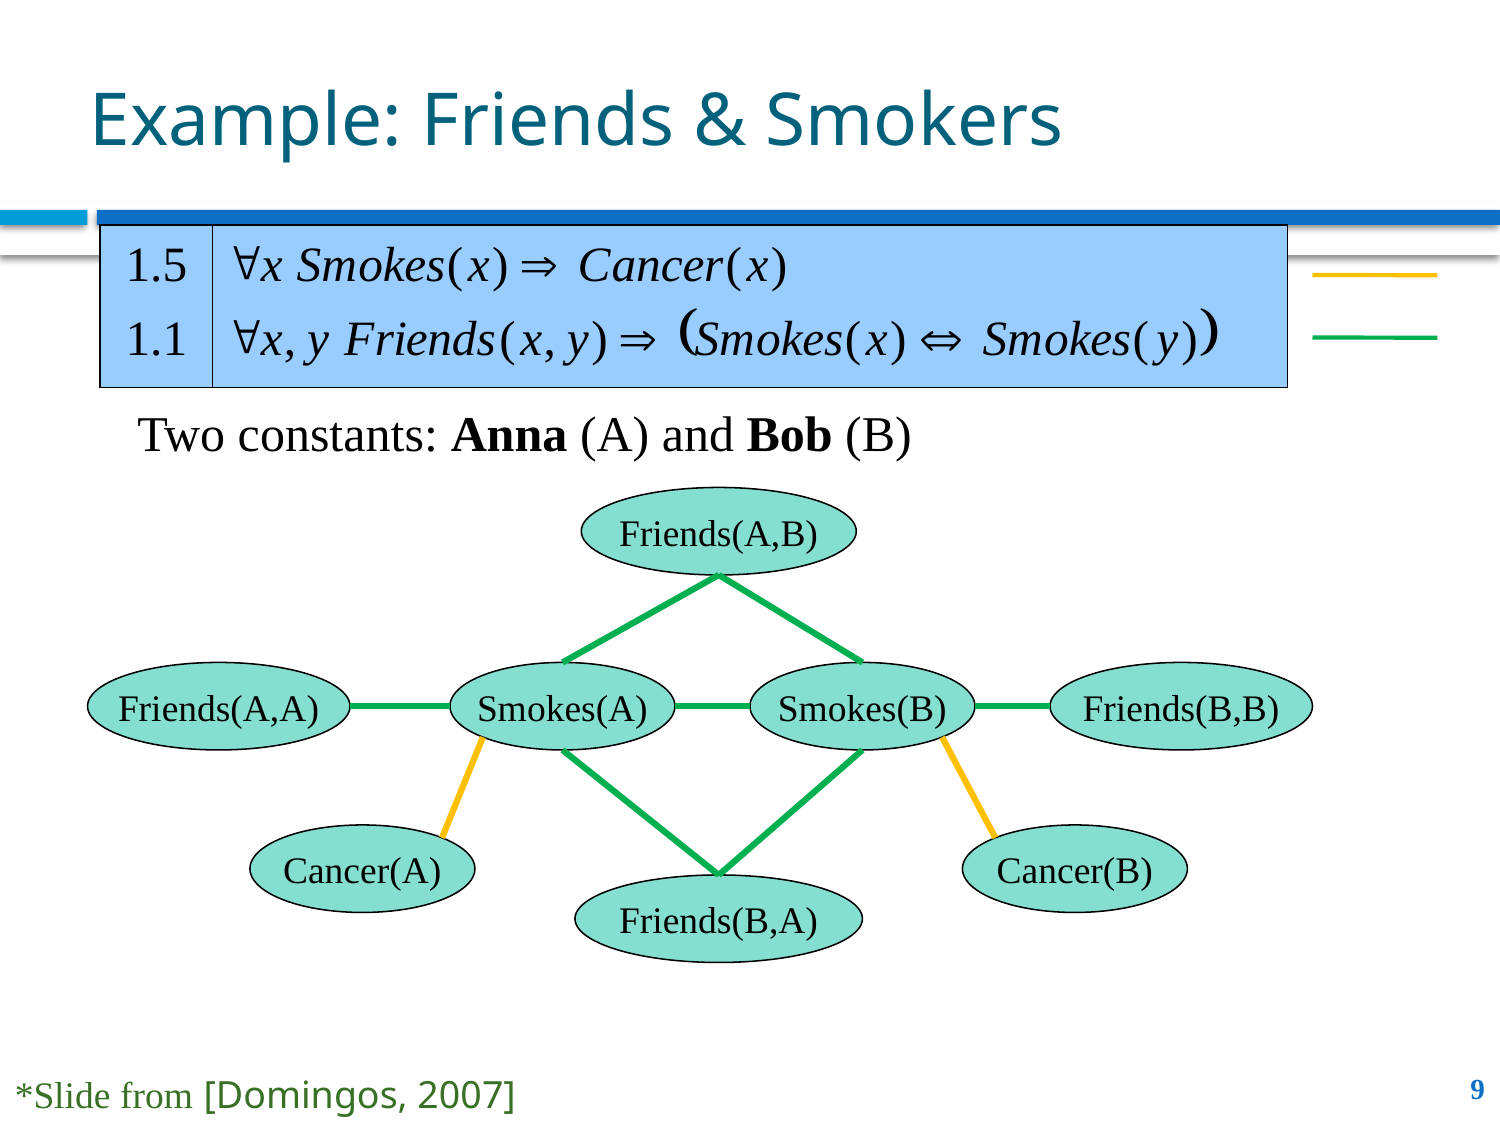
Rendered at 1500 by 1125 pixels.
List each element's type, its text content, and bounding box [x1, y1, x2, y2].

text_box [562, 574, 717, 663]
text_box Smokes(A) [450, 662, 675, 750]
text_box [441, 736, 484, 838]
slide_number 9 [1425, 1050, 1500, 1125]
title Example: Friends & Smokers [75, 62, 1313, 170]
text_box Smokes(B) [750, 662, 975, 750]
text_box Two constants: Anna (A) and Bob (B) [122, 393, 927, 469]
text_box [122, 235, 193, 368]
text_box [99, 224, 213, 388]
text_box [718, 574, 863, 663]
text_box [219, 237, 1221, 378]
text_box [718, 749, 863, 876]
text_box Cancer(A) [249, 824, 475, 913]
text_box [213, 224, 1288, 388]
text_box *Slide from [Domingos, 2007] [0, 1059, 538, 1125]
text_box Cancer(B) [962, 824, 1188, 913]
text_box Friends(A,A) [87, 662, 350, 750]
text_box Friends(B,B) [1050, 662, 1313, 750]
text_box Friends(B,A) [574, 885, 863, 963]
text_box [941, 736, 996, 838]
text_box Friends(A,B) [581, 487, 857, 573]
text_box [562, 749, 717, 876]
